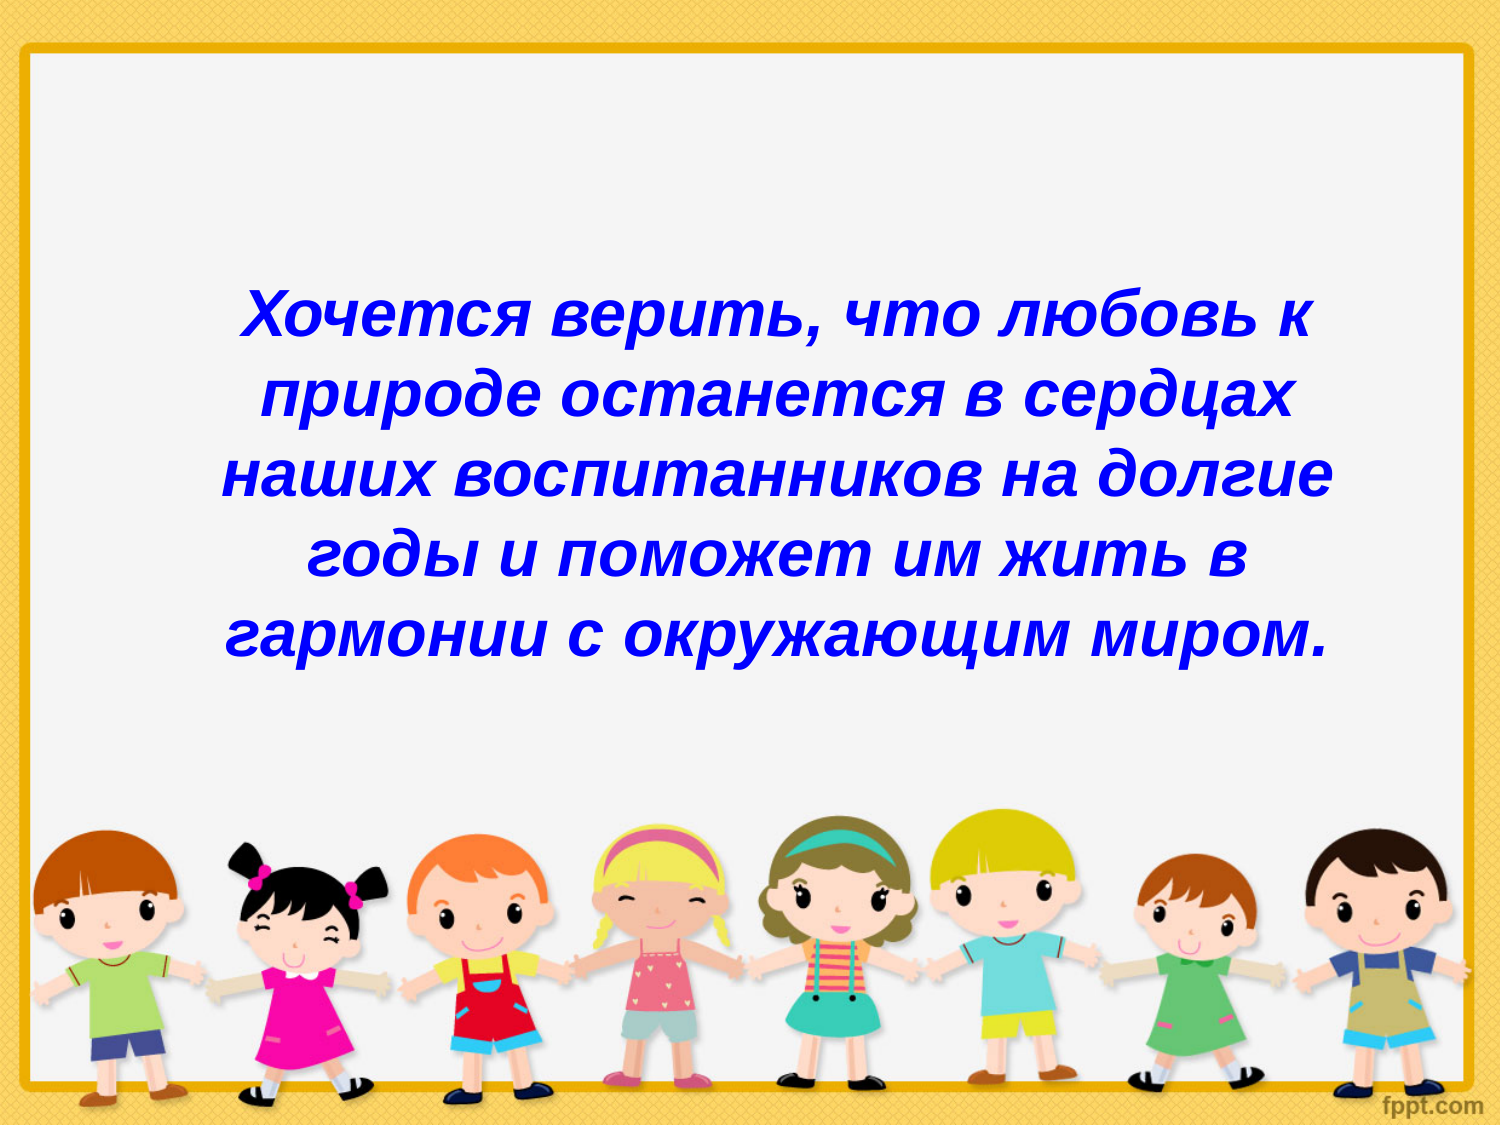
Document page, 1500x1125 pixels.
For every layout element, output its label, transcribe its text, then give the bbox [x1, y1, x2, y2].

list Хочется верить, что любовь к природе останется в сердцах наших воспитанников на долгие годы и поможет им жить в гармонии с окружающим миром. [74, 262, 1426, 1006]
picture [0, 0, 1500, 1125]
